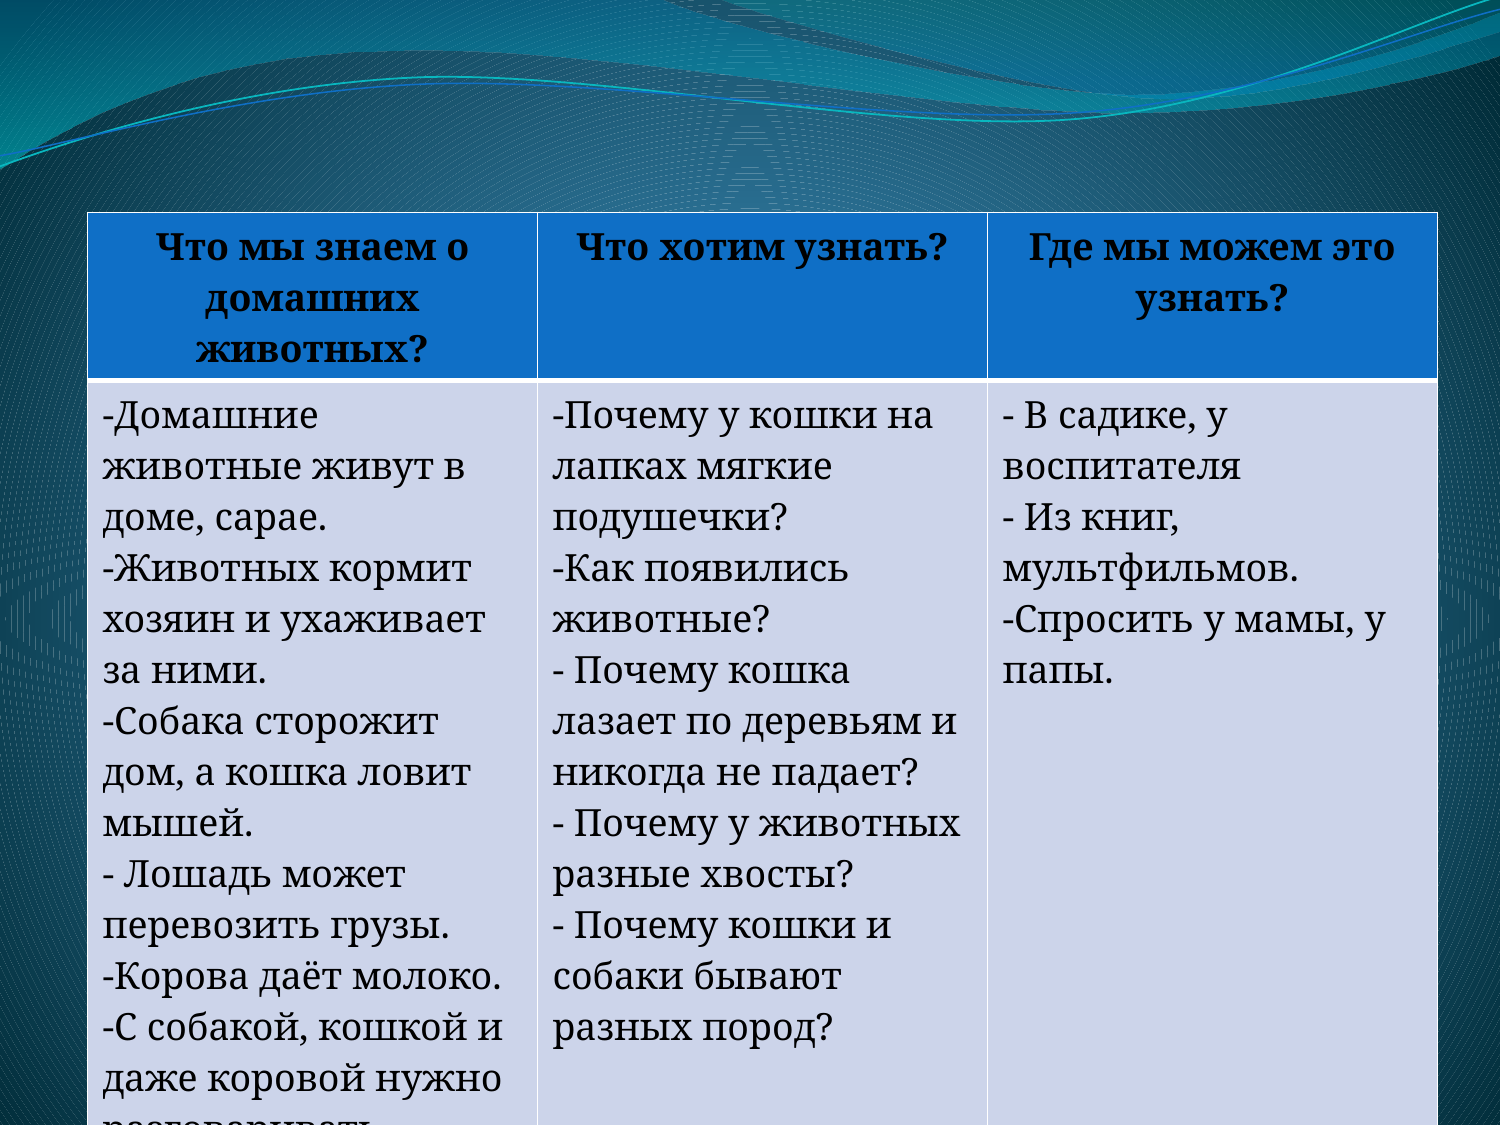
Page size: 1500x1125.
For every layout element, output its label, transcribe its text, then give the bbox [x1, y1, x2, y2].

table_cell -Почему у кошки на лапках мягкие подушечки? -Как появились животные? - Почему кошка лазает по деревьям и никогда не падает? - Почему у животных разные хвосты? - Почему кошки и собаки бывают разных пород? [538, 383, 987, 1125]
table_cell -Домашние животные живут в доме, сарае. -Животных кормит хозяин и ухаживает за ними. -Собака сторожит дом, а кошка ловит мышей. - Лошадь может перевозить грузы. -Корова даёт молоко. -С собакой, кошкой и даже коровой нужно разговаривать. [88, 383, 537, 1125]
table_header Где мы можем это узнать? [988, 213, 1437, 378]
table_header Что мы знаем о домашних животных? [88, 213, 537, 378]
table_cell - В садике, у воспитателя - Из книг, мультфильмов. -Спросить у мамы, у папы. [988, 383, 1437, 1125]
table_header Что хотим узнать? [538, 213, 987, 378]
